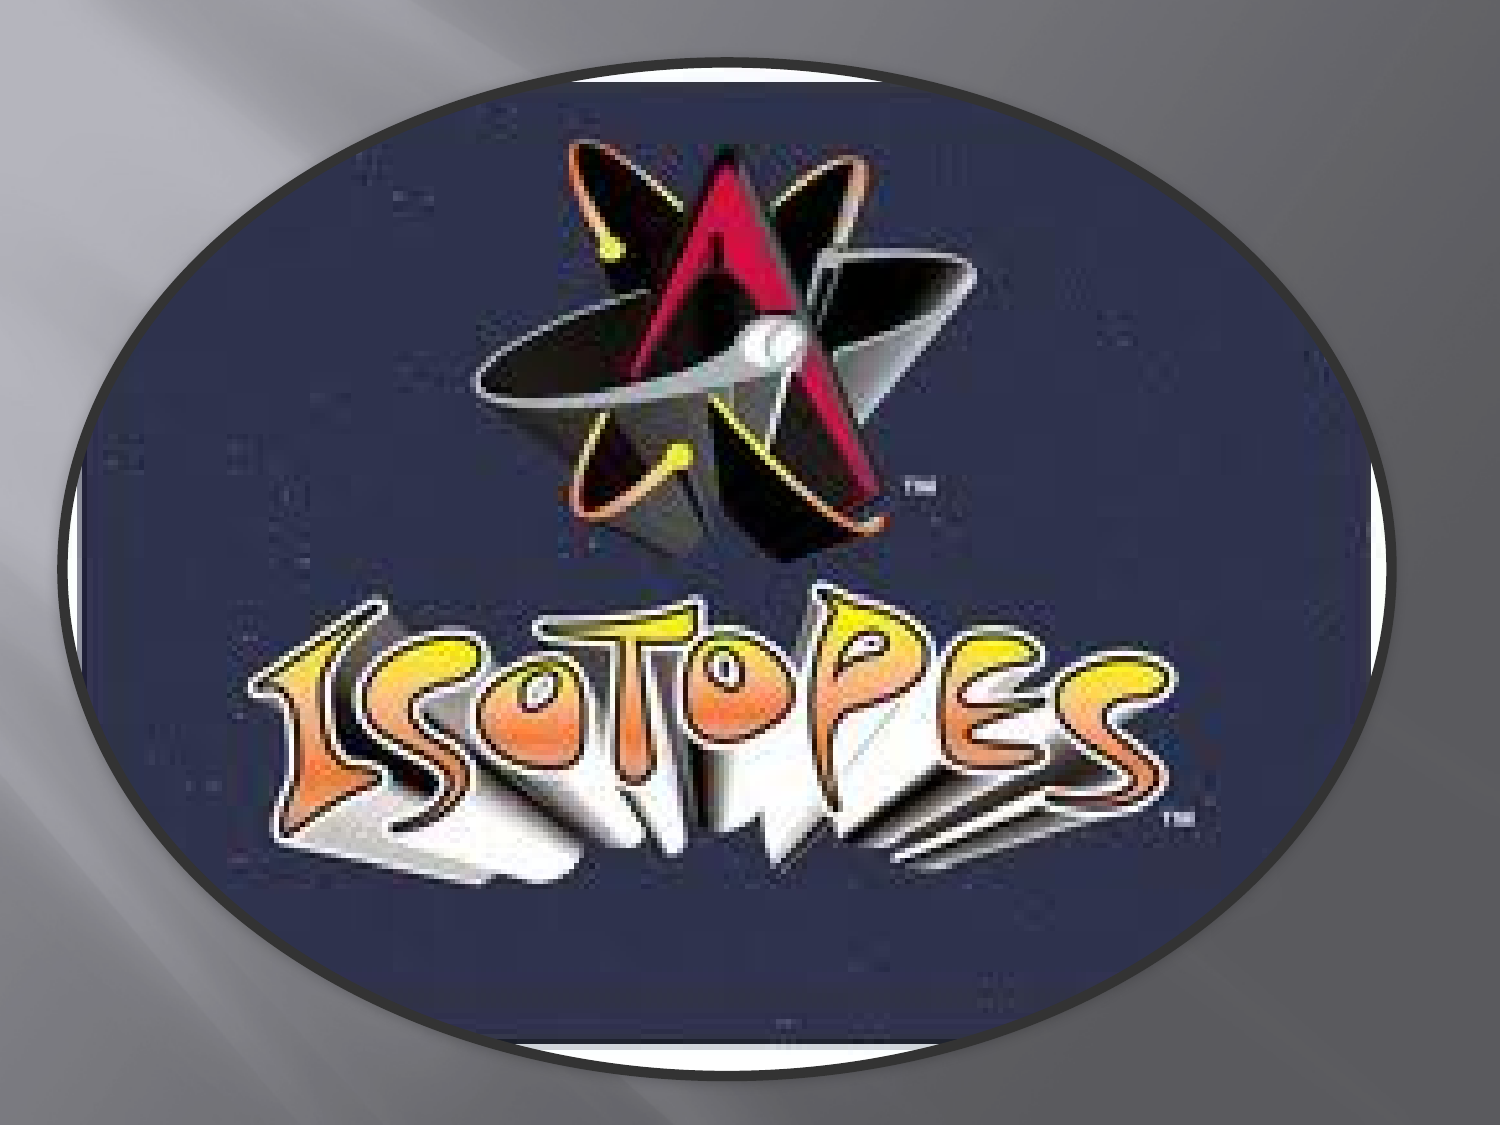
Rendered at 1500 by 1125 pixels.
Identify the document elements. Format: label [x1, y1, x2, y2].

picture [62, 62, 1392, 1077]
